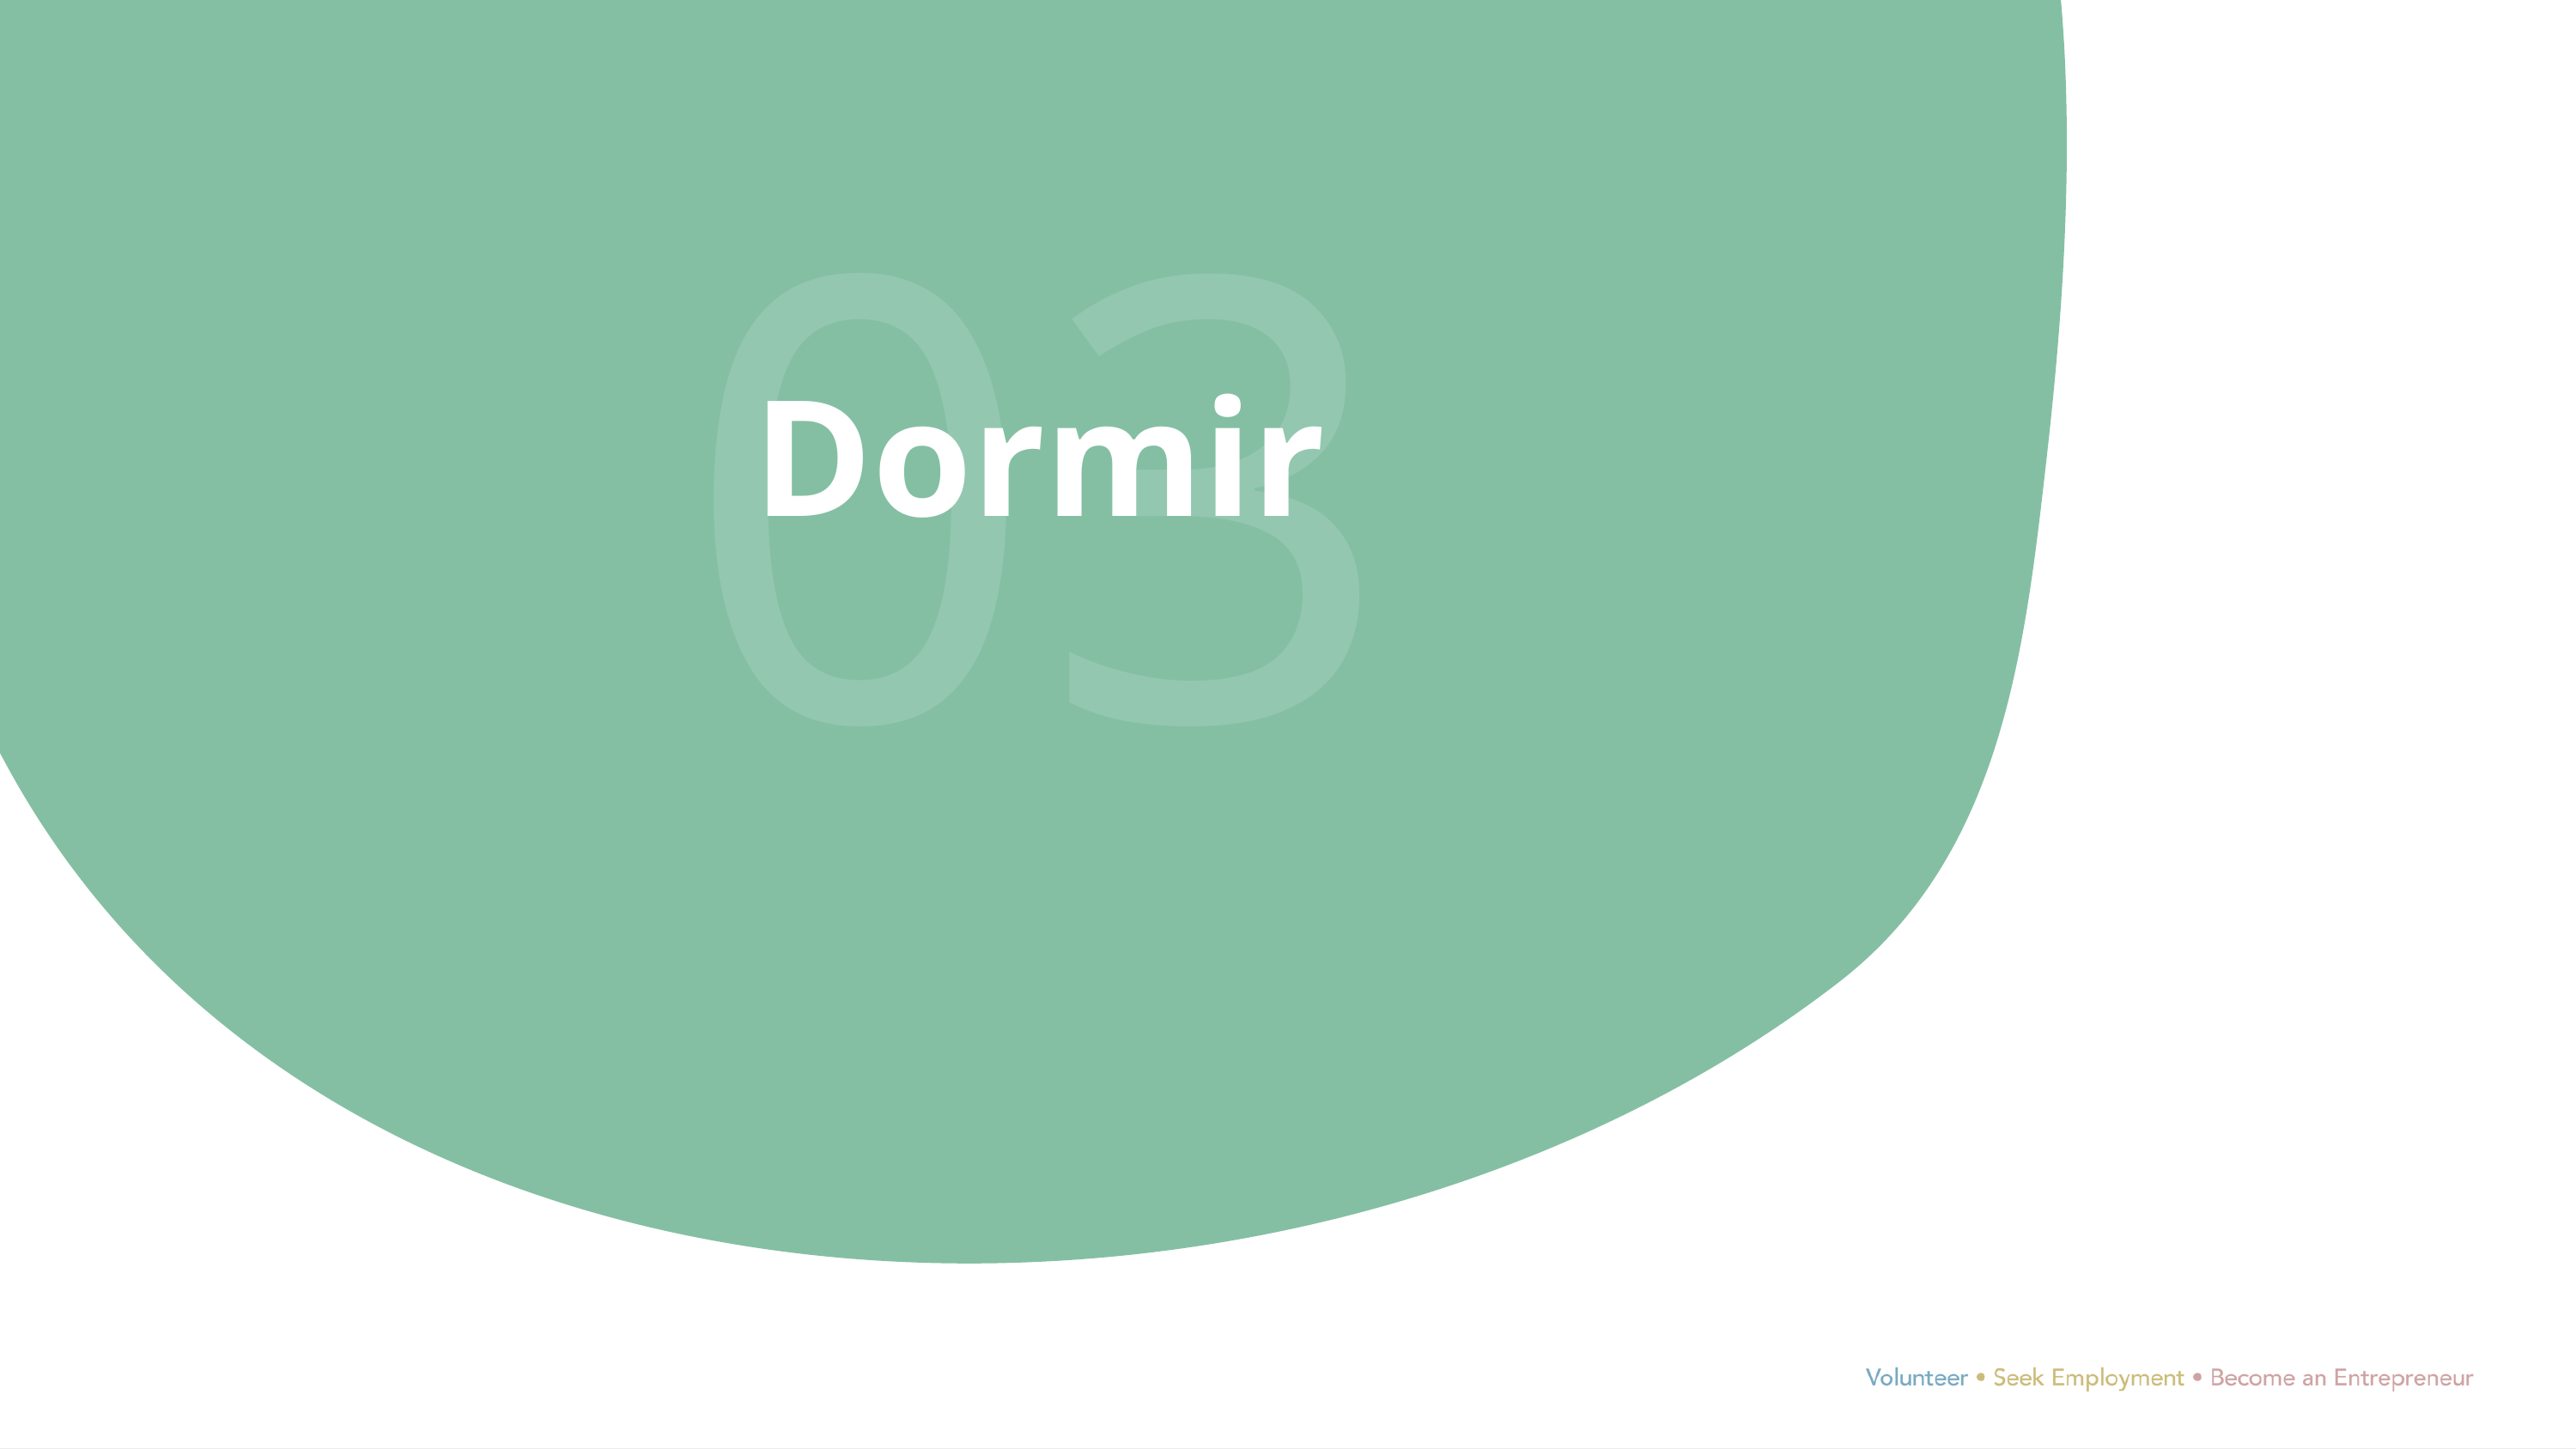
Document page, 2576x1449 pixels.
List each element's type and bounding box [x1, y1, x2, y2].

text_box [7, 10, 2069, 1322]
text_box [1827, 1347, 2538, 1421]
